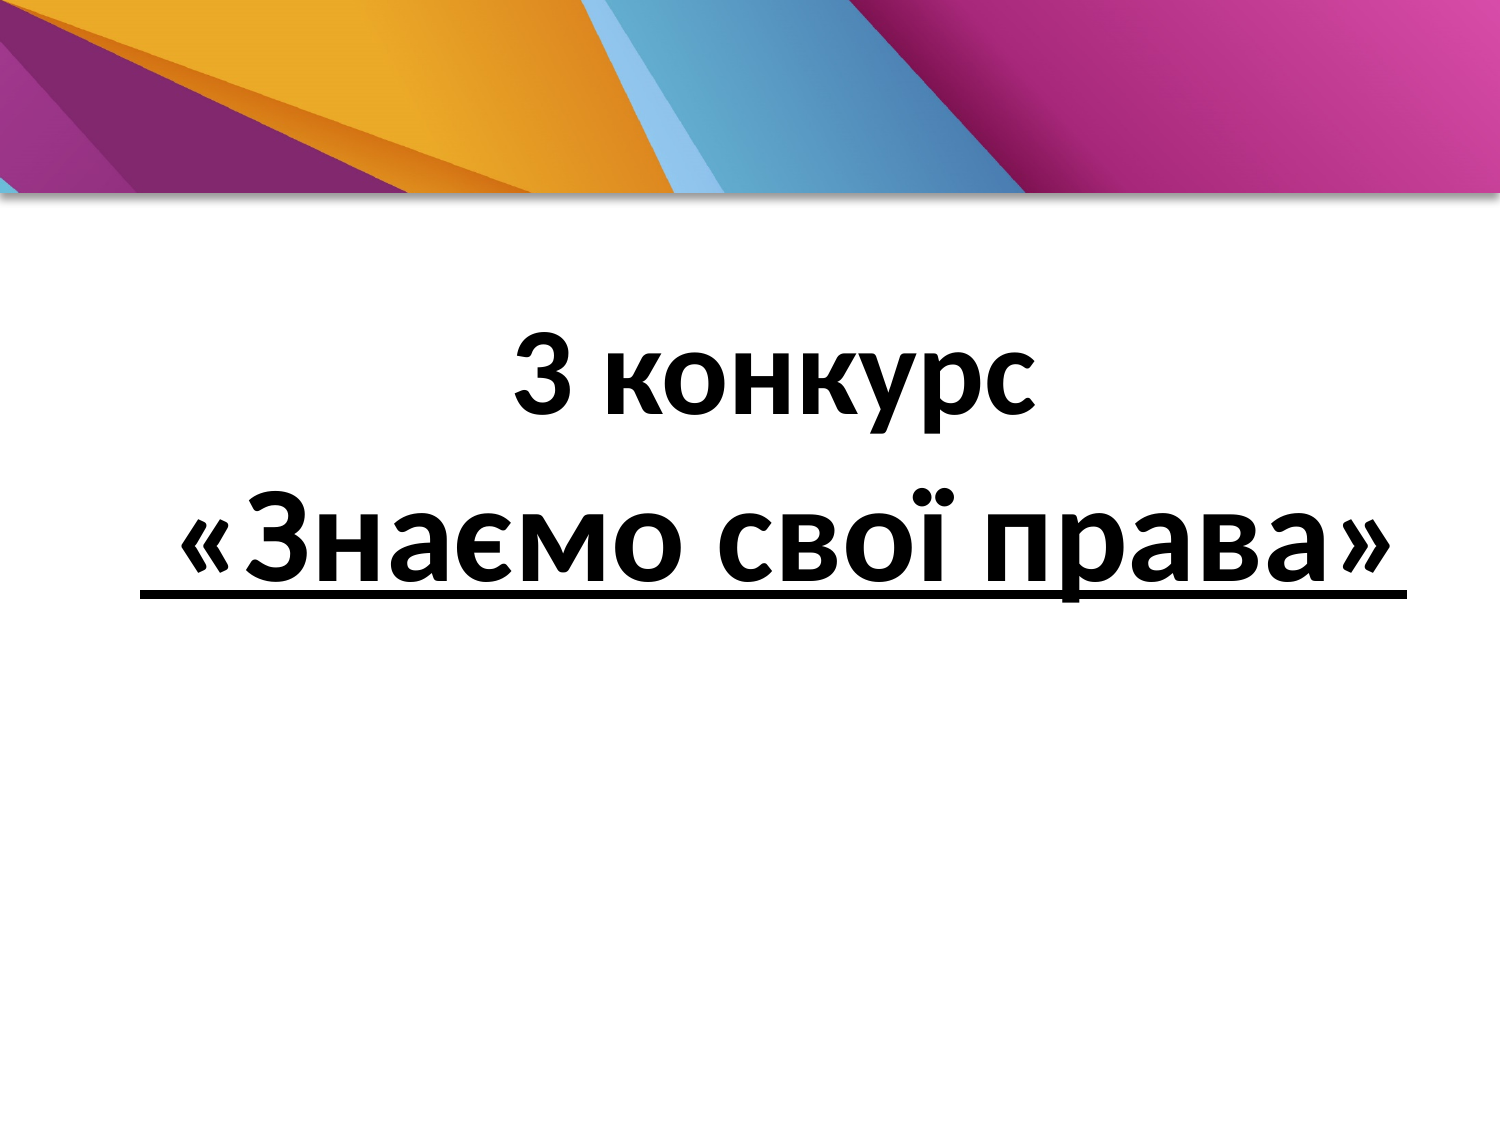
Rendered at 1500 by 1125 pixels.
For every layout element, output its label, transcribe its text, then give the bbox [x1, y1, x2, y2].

list 3 конкурс «Знаємо свої права» [103, 299, 1445, 1014]
picture [0, 0, 1500, 193]
